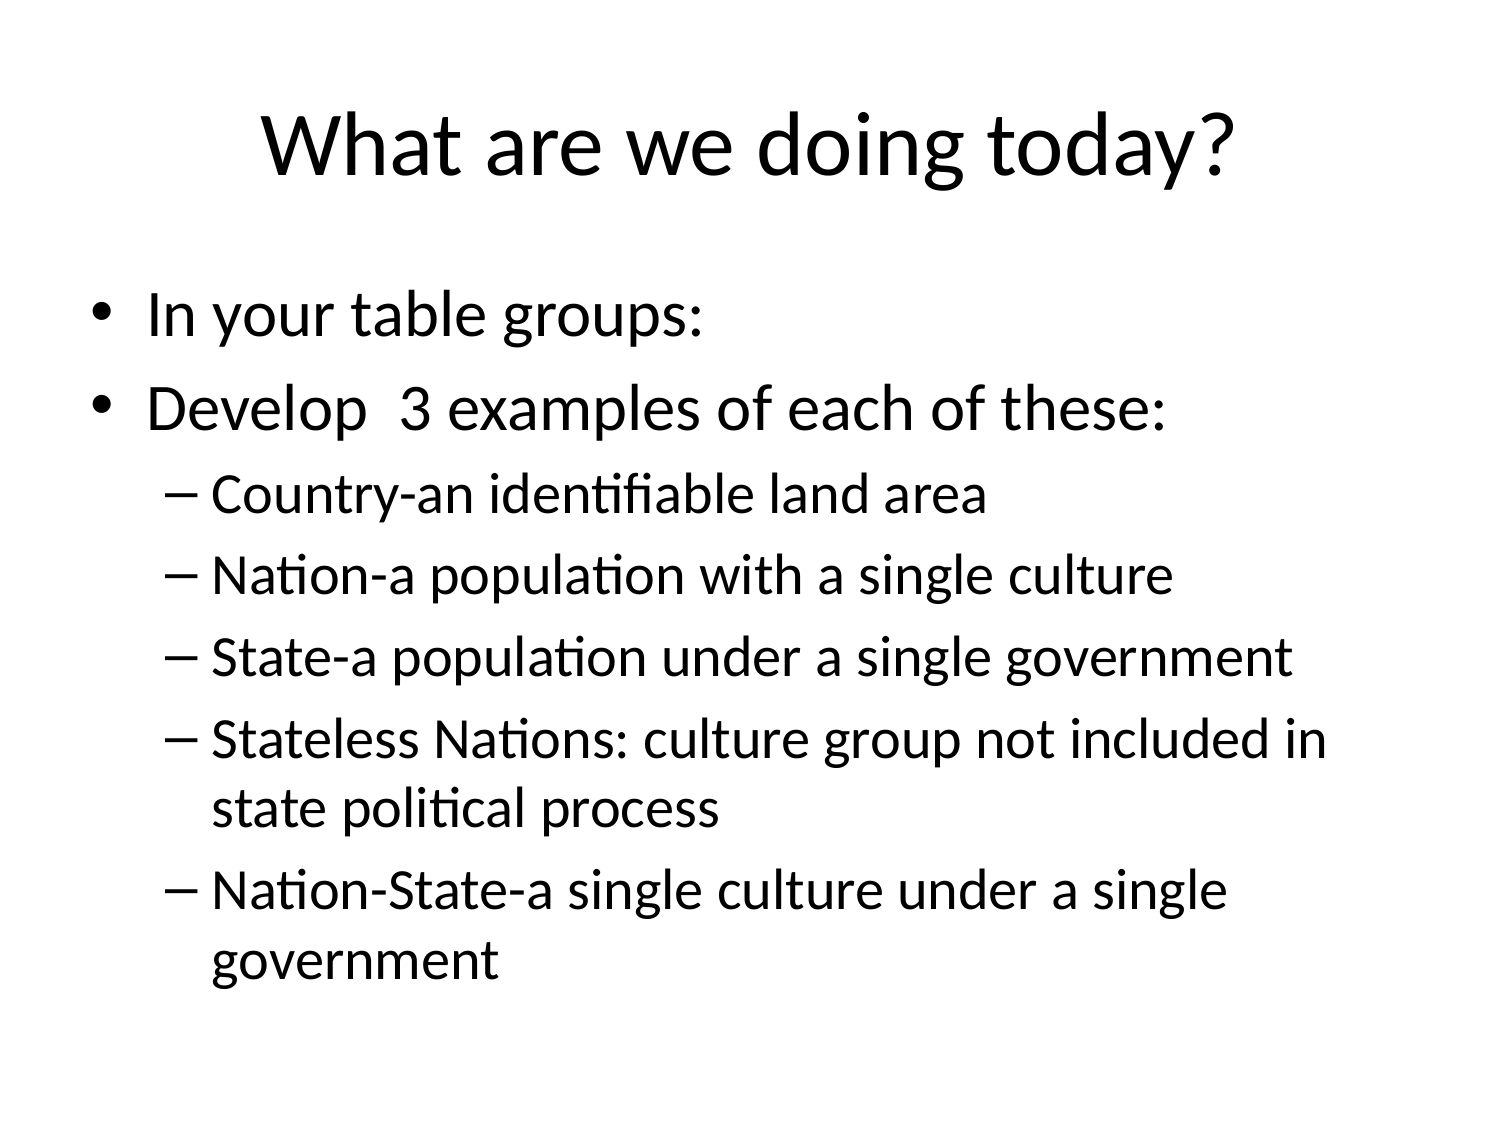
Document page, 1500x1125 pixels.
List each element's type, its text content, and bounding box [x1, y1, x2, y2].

list In your table groups: Develop 3 examples of each of these: Country-an identifiable land area Nation-a population with a single culture State-a population under a single government Stateless Nations: culture group not included in state political process Nation-State-a single culture under a single government [75, 262, 1425, 1005]
title What are we doing today? [75, 45, 1425, 233]
